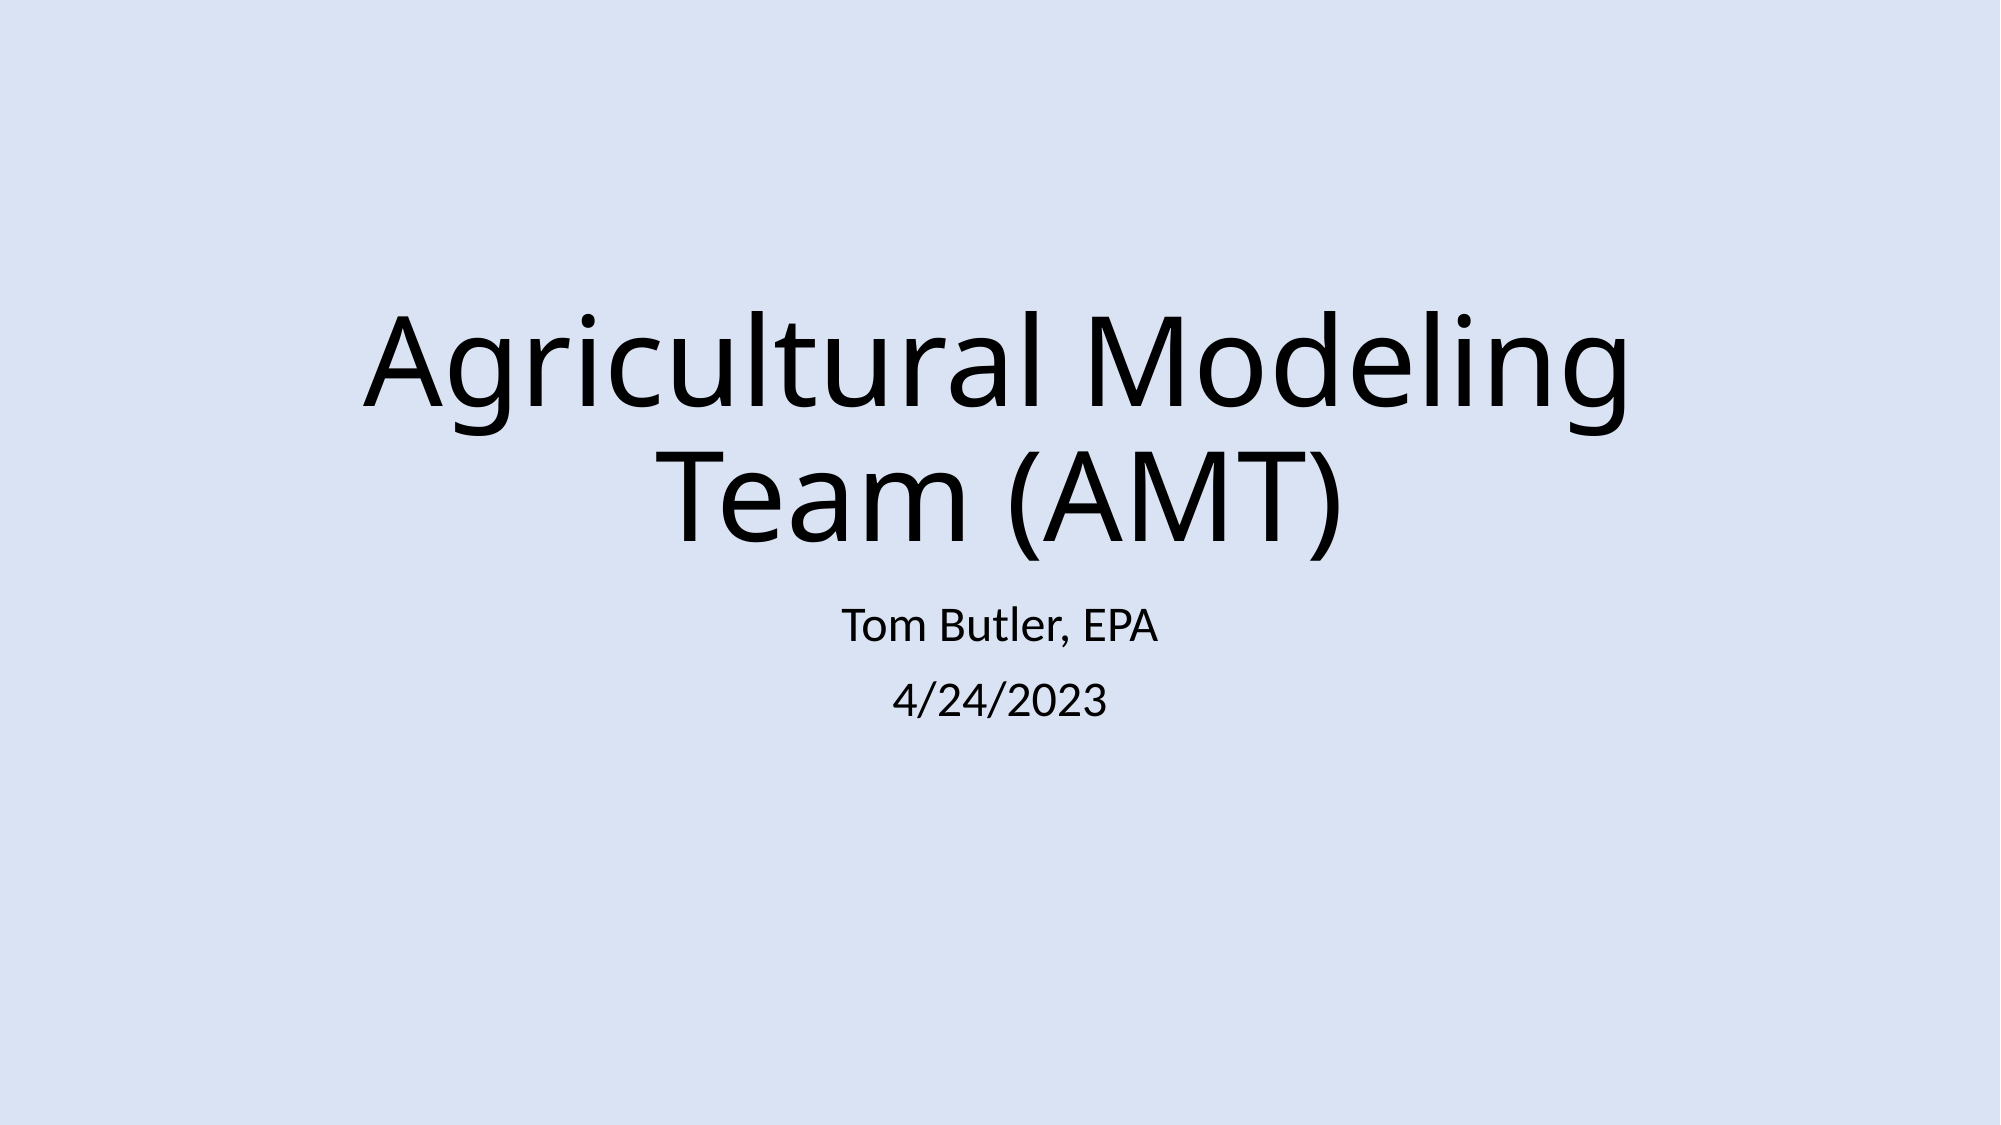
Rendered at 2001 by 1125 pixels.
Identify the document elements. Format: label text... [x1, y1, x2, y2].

subtitle Tom Butler, EPA 4/24/2023 [249, 590, 1750, 863]
title Agricultural Modeling Team (AMT) [249, 184, 1750, 576]
